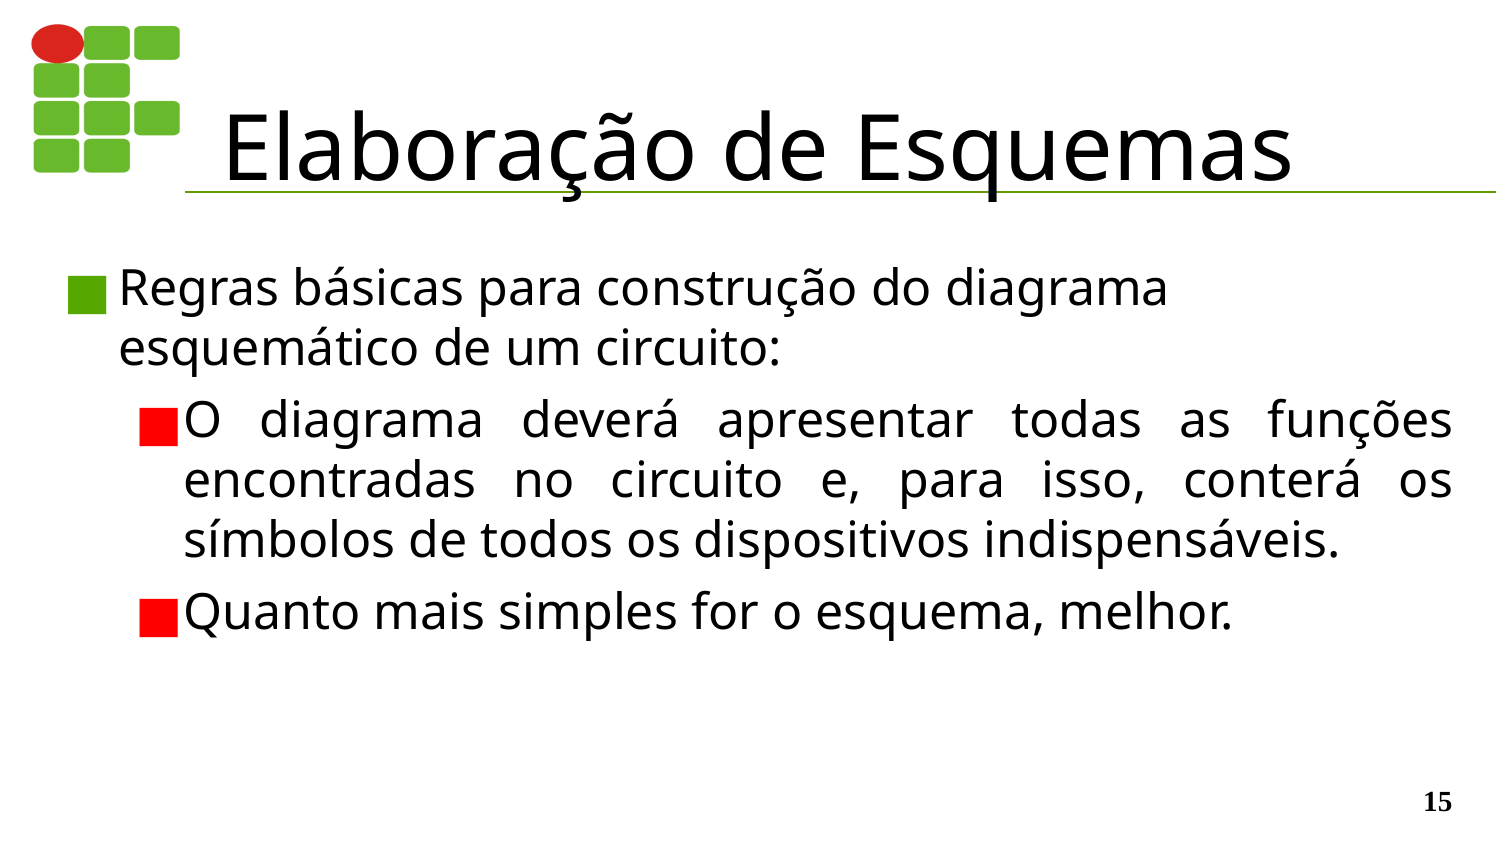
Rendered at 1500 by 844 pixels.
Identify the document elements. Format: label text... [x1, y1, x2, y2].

title Elaboração de Esquemas [206, 26, 1468, 207]
picture [29, 23, 182, 174]
list Regras básicas para construção do diagrama esquemático de um circuito: O diagrama deverá apresentar todas as funções encontradas no circuito e, para isso, conterá os símbolos de todos os dispositivos indispensáveis. Quanto mais simples for o esquema, melhor. [46, 248, 1469, 774]
text_box ‹#› [1155, 774, 1468, 825]
